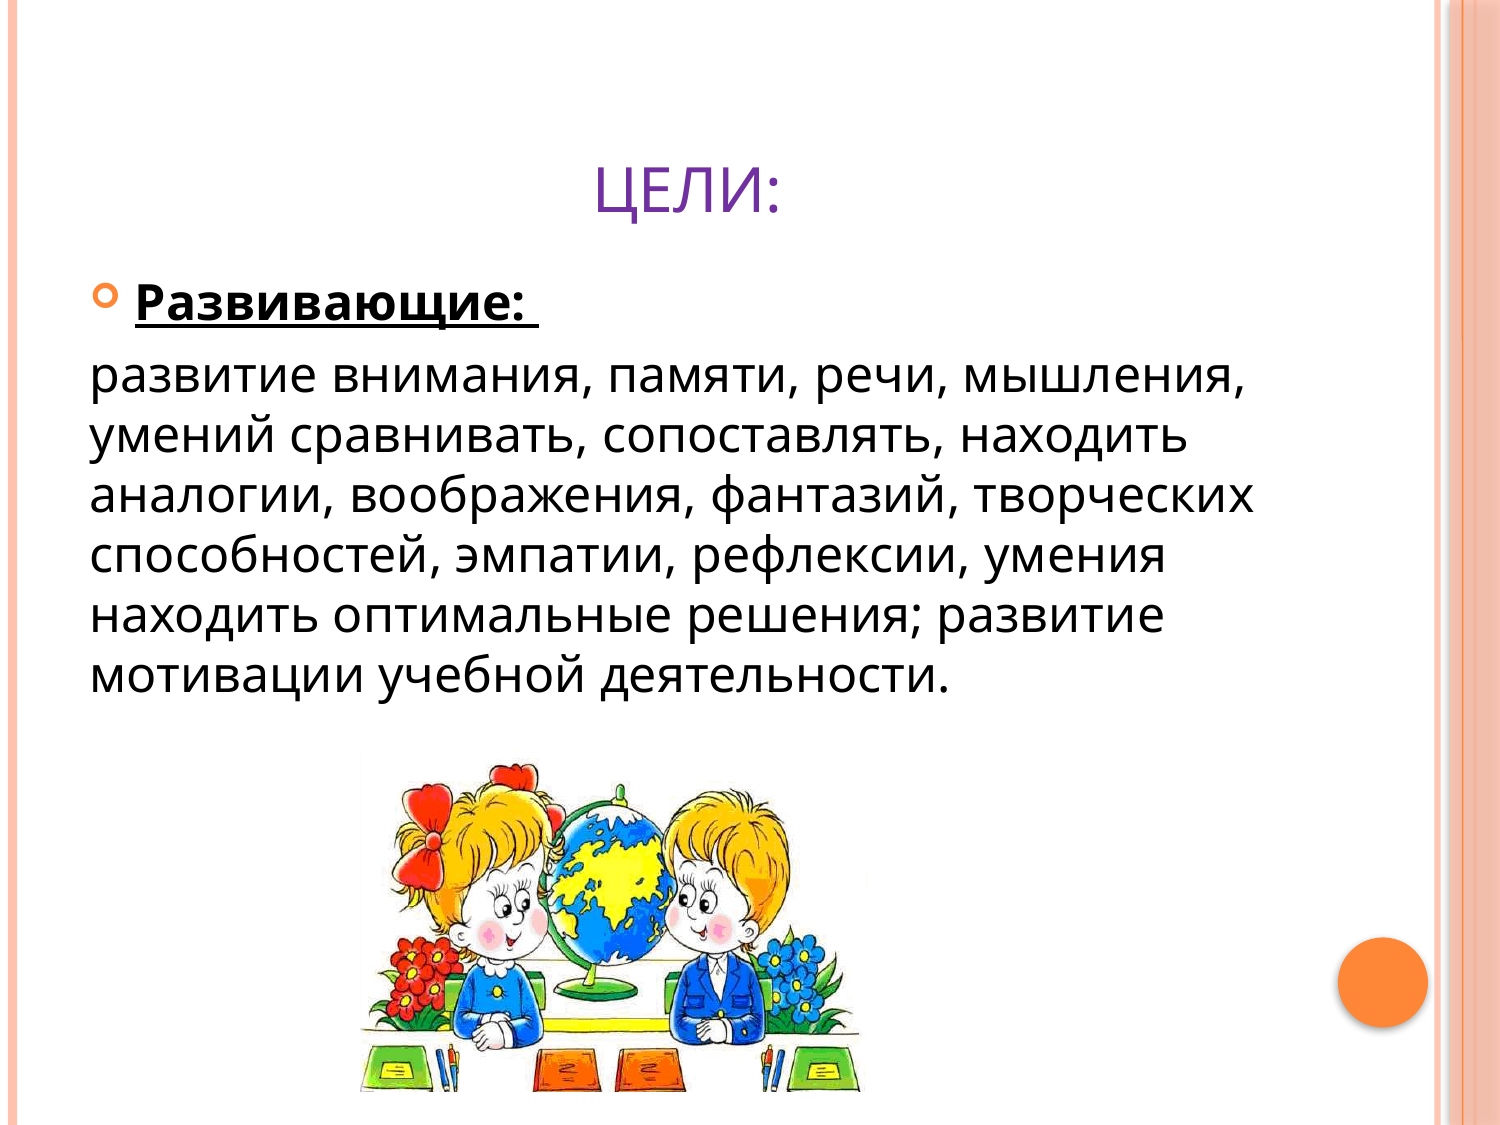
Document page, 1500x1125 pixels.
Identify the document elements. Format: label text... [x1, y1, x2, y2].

picture [359, 749, 868, 1093]
list Развивающие: развитие внимания, памяти, речи, мышления, умений сравнивать, сопоставлять, находить аналогии, воображения, фантазий, творческих способностей, эмпатии, рефлексии, умения находить оптимальные решения; развитие мотивации учебной деятельности. [75, 262, 1300, 1062]
title Цели: [75, 45, 1300, 233]
